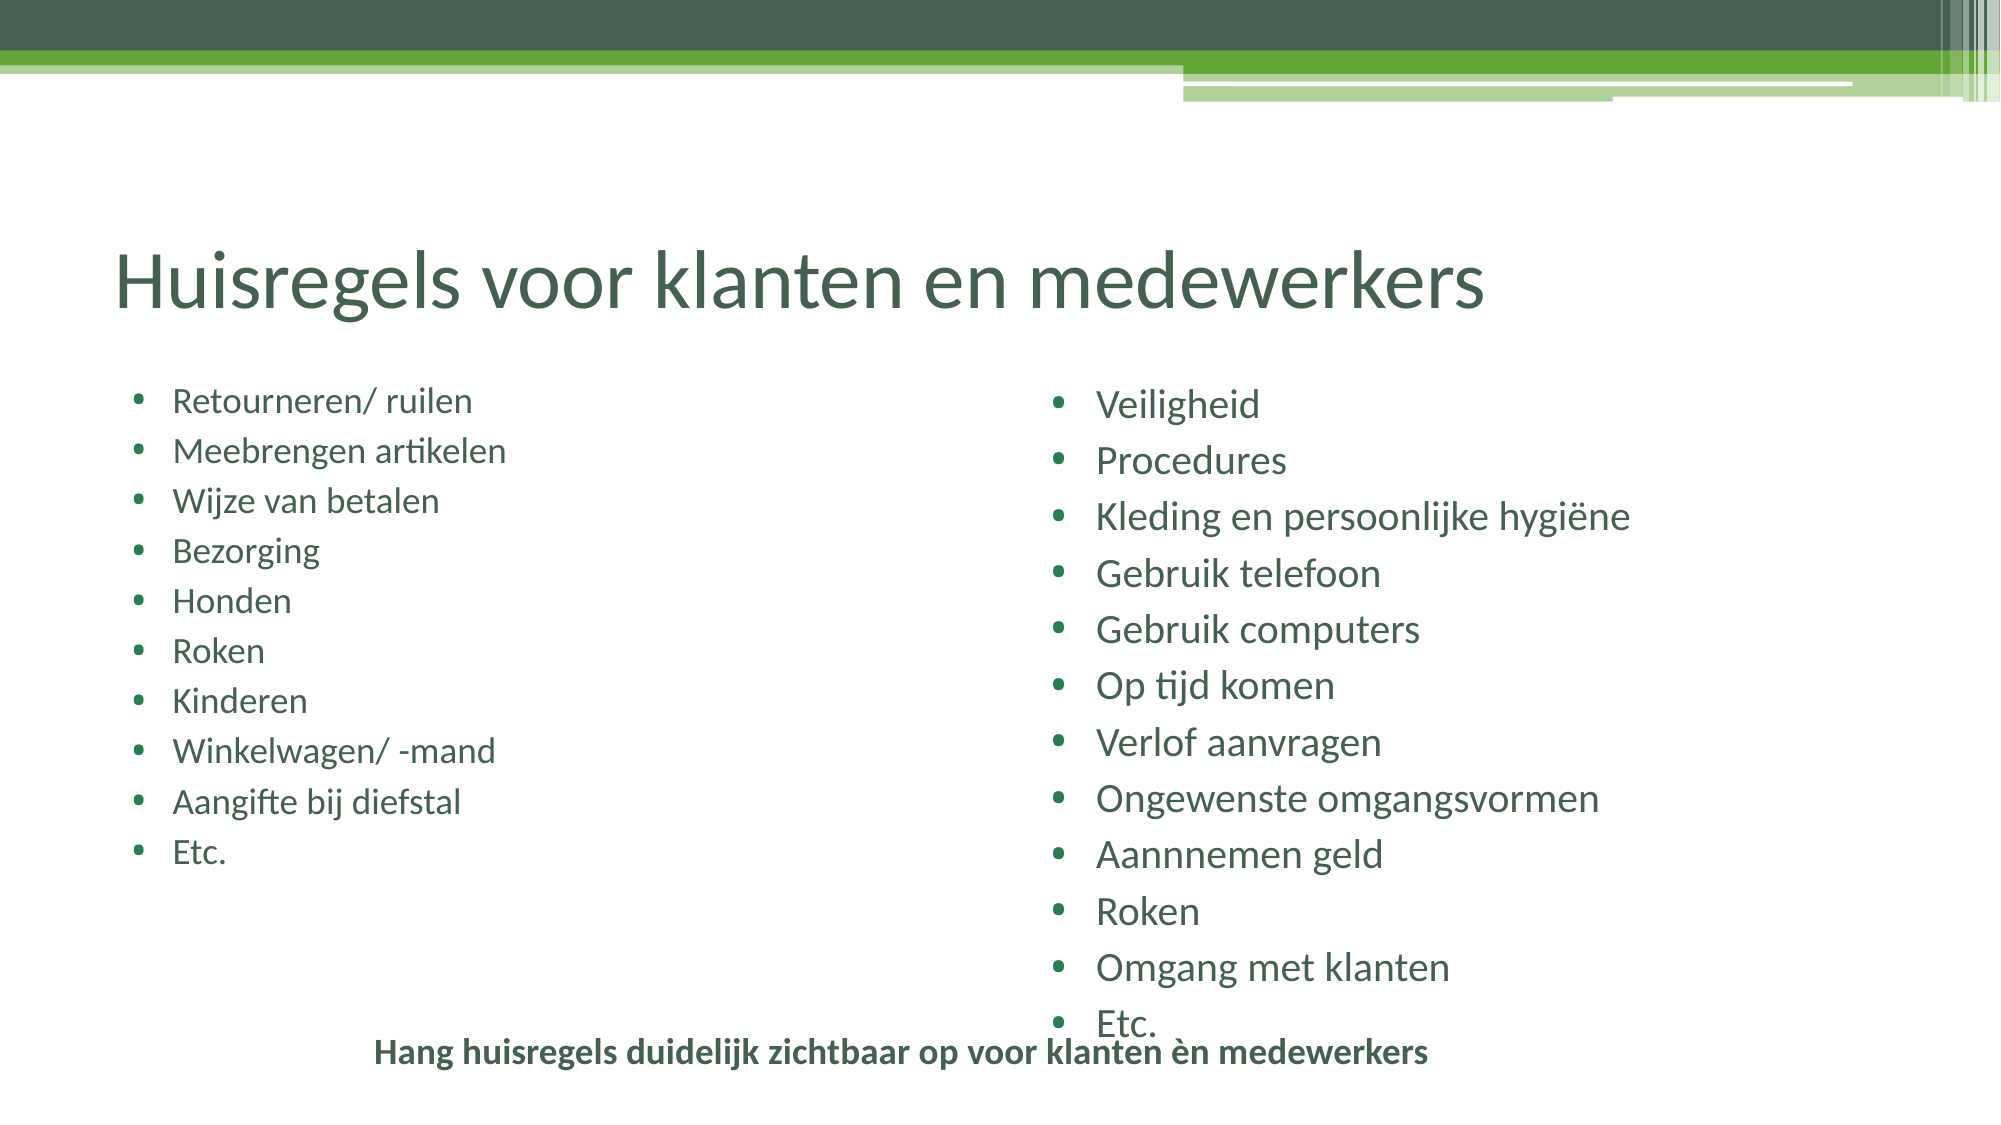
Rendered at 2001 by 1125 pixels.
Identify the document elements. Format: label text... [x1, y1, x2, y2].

list Retourneren/ ruilen Meebrengen artikelen Wijze van betalen Bezorging Honden Roken Kinderen Winkelwagen/ -mand Aangifte bij diefstal Etc. Hang huisregels duidelijk zichtbaar op voor klanten èn medewerkers [99, 368, 1016, 1082]
title Huisregels voor klanten en medewerkers [99, 187, 1900, 363]
list Veiligheid Procedures Kleding en persoonlijke hygiëne Gebruik telefoon Gebruik computers Op tijd komen Verlof aanvragen Ongewenste omgangsvormen Aannnemen geld Roken Omgang met klanten Etc. [1016, 368, 1900, 1082]
